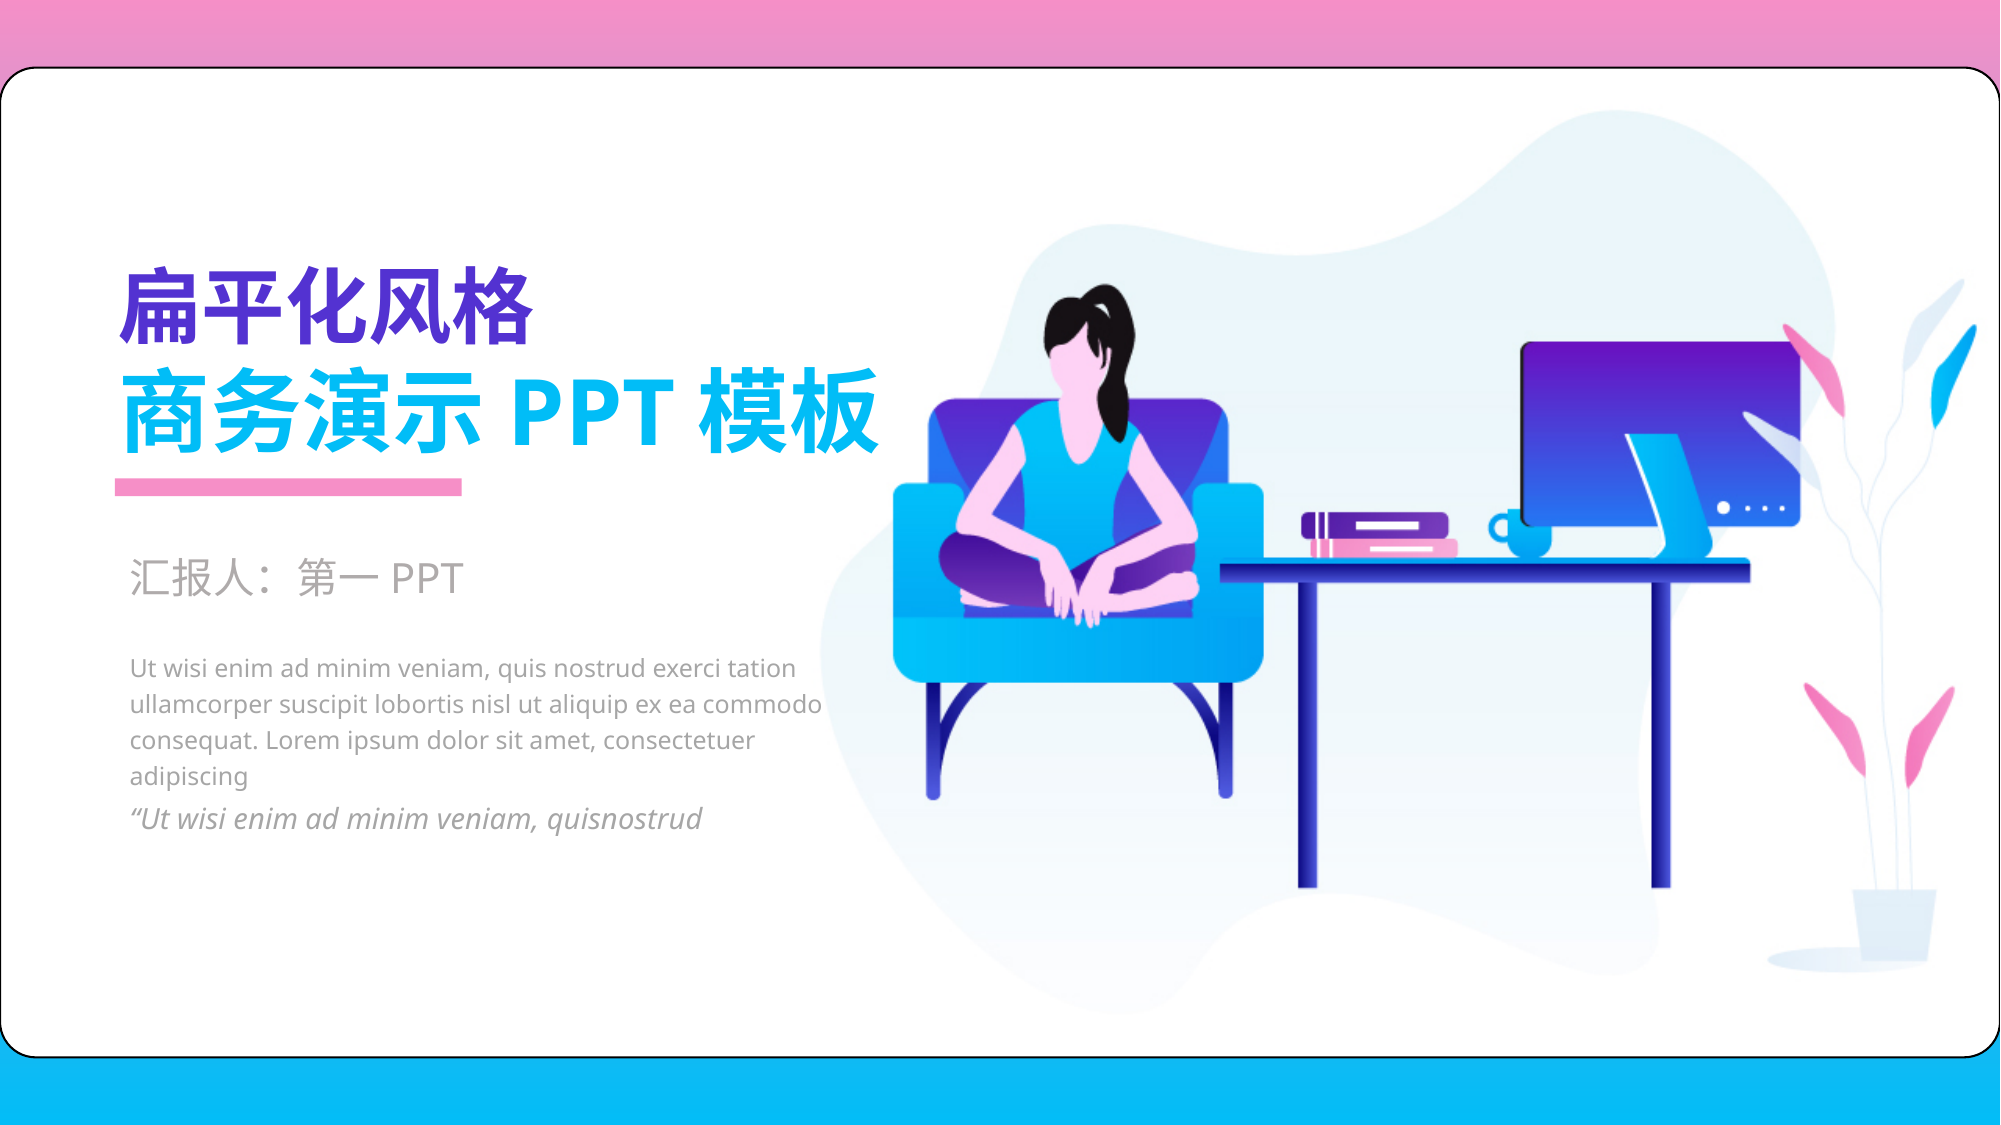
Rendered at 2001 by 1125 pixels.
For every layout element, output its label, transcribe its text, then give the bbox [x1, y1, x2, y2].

text_box 汇报人：第一PPT [114, 544, 718, 610]
text_box Ut wisi enim ad minim veniam, quis nostrud exerci tation ullamcorper suscipit lobortis nisl ut aliquip ex ea commodo consequat. Lorem ipsum dolor sit amet, consectetuer adipiscing [114, 639, 737, 798]
text_box [114, 478, 462, 497]
picture [737, 93, 1988, 1032]
text_box [0, 66, 2000, 1059]
text_box “Ut wisi enim ad minim veniam, quisnostrud [114, 792, 718, 887]
text_box 扁平化风格 商务演示PPT模板 [103, 246, 737, 472]
picture [737, 420, 751, 424]
